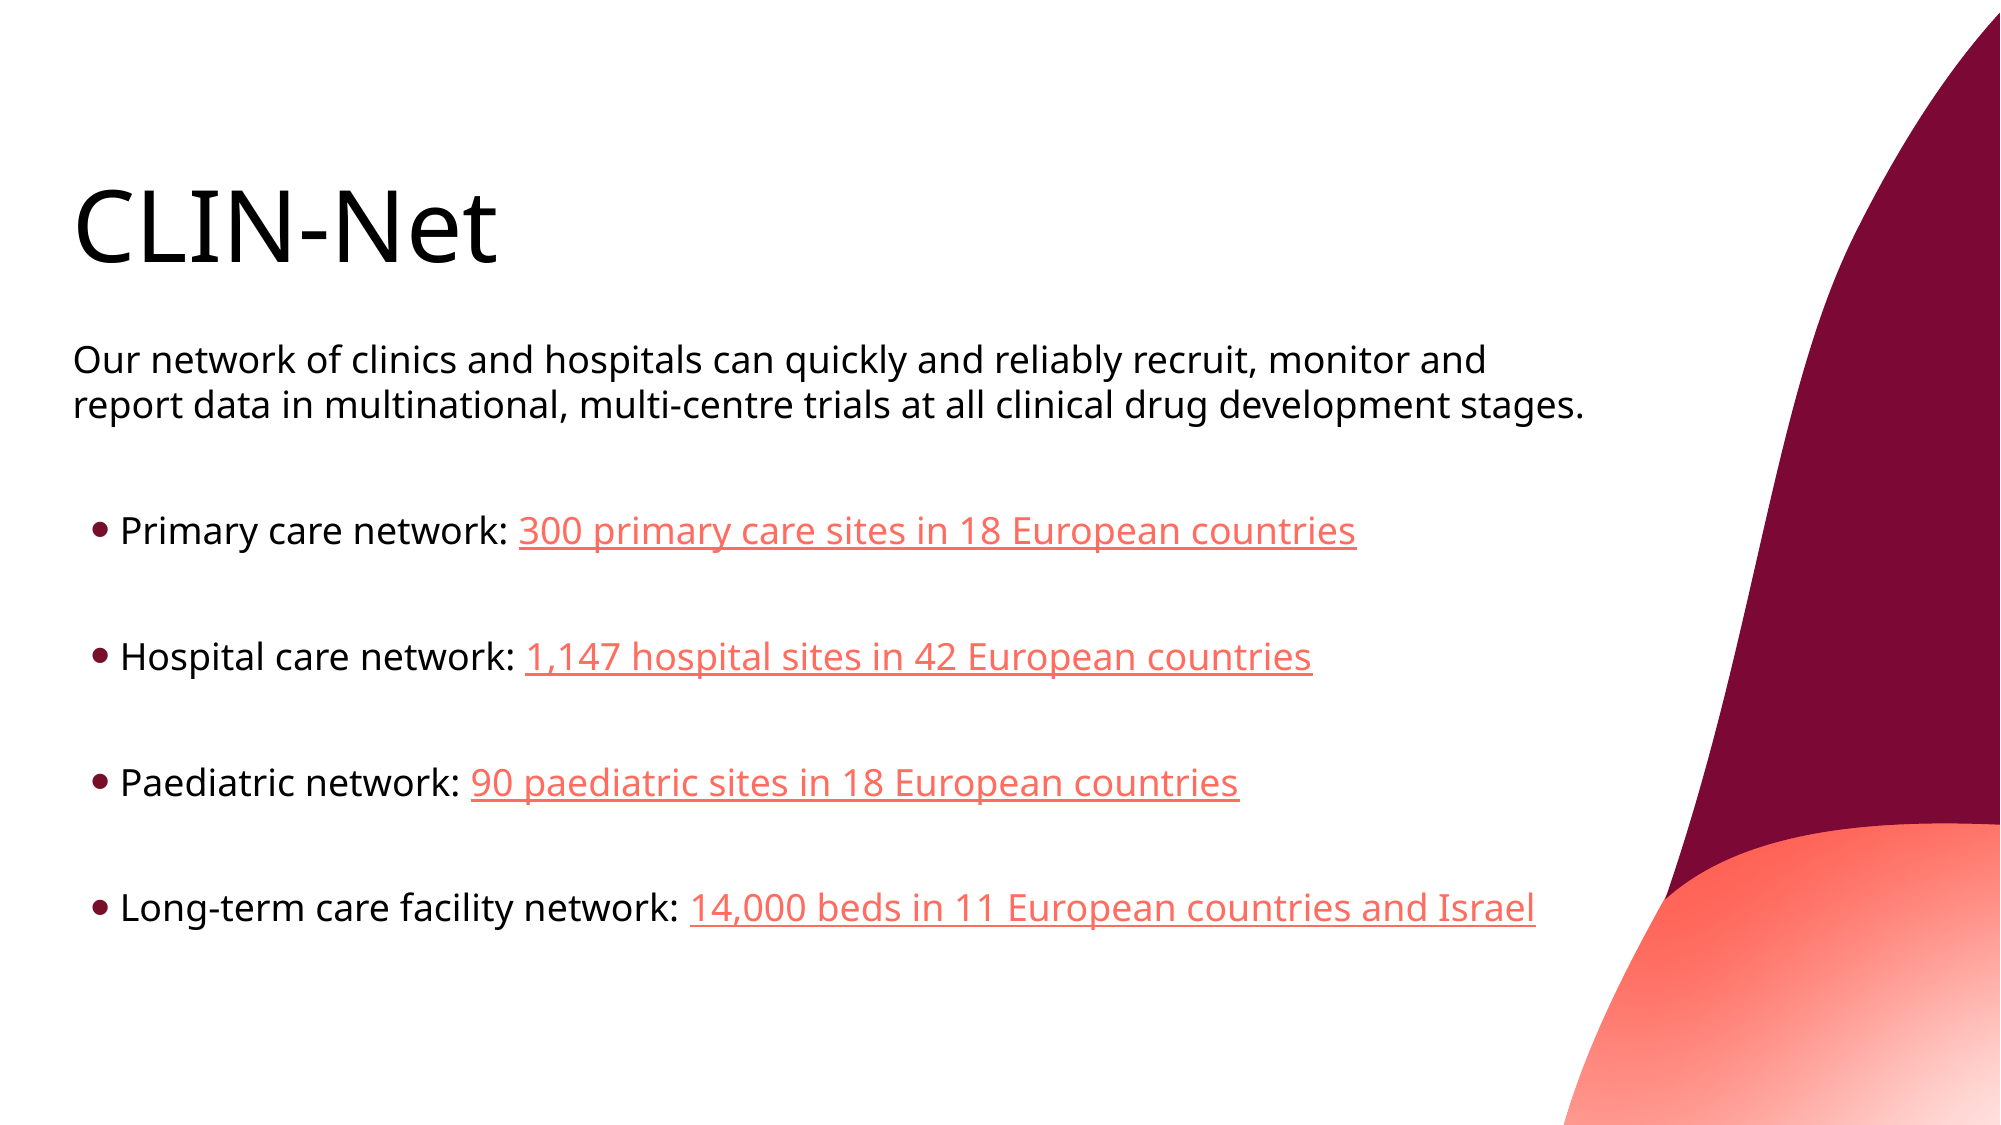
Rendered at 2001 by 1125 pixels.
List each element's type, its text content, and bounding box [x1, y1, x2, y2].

list Our network of clinics and hospitals can quickly and reliably recruit, monitor and report data in multinational, multi-centre trials at all clinical drug development stages. [72, 335, 1745, 450]
list Primary care network: 300 primary care sites in 18 European countries Hospital care network: 1,147 hospital sites in 42 European countries Paediatric network: 90 paediatric sites in 18 European countries Long-term care facility network: 14,000 beds in 11 European countries and Israel [72, 503, 1633, 1014]
text_box [276, 64, 1770, 278]
picture [1563, 824, 2000, 1125]
title CLIN-Net [72, 70, 1566, 284]
